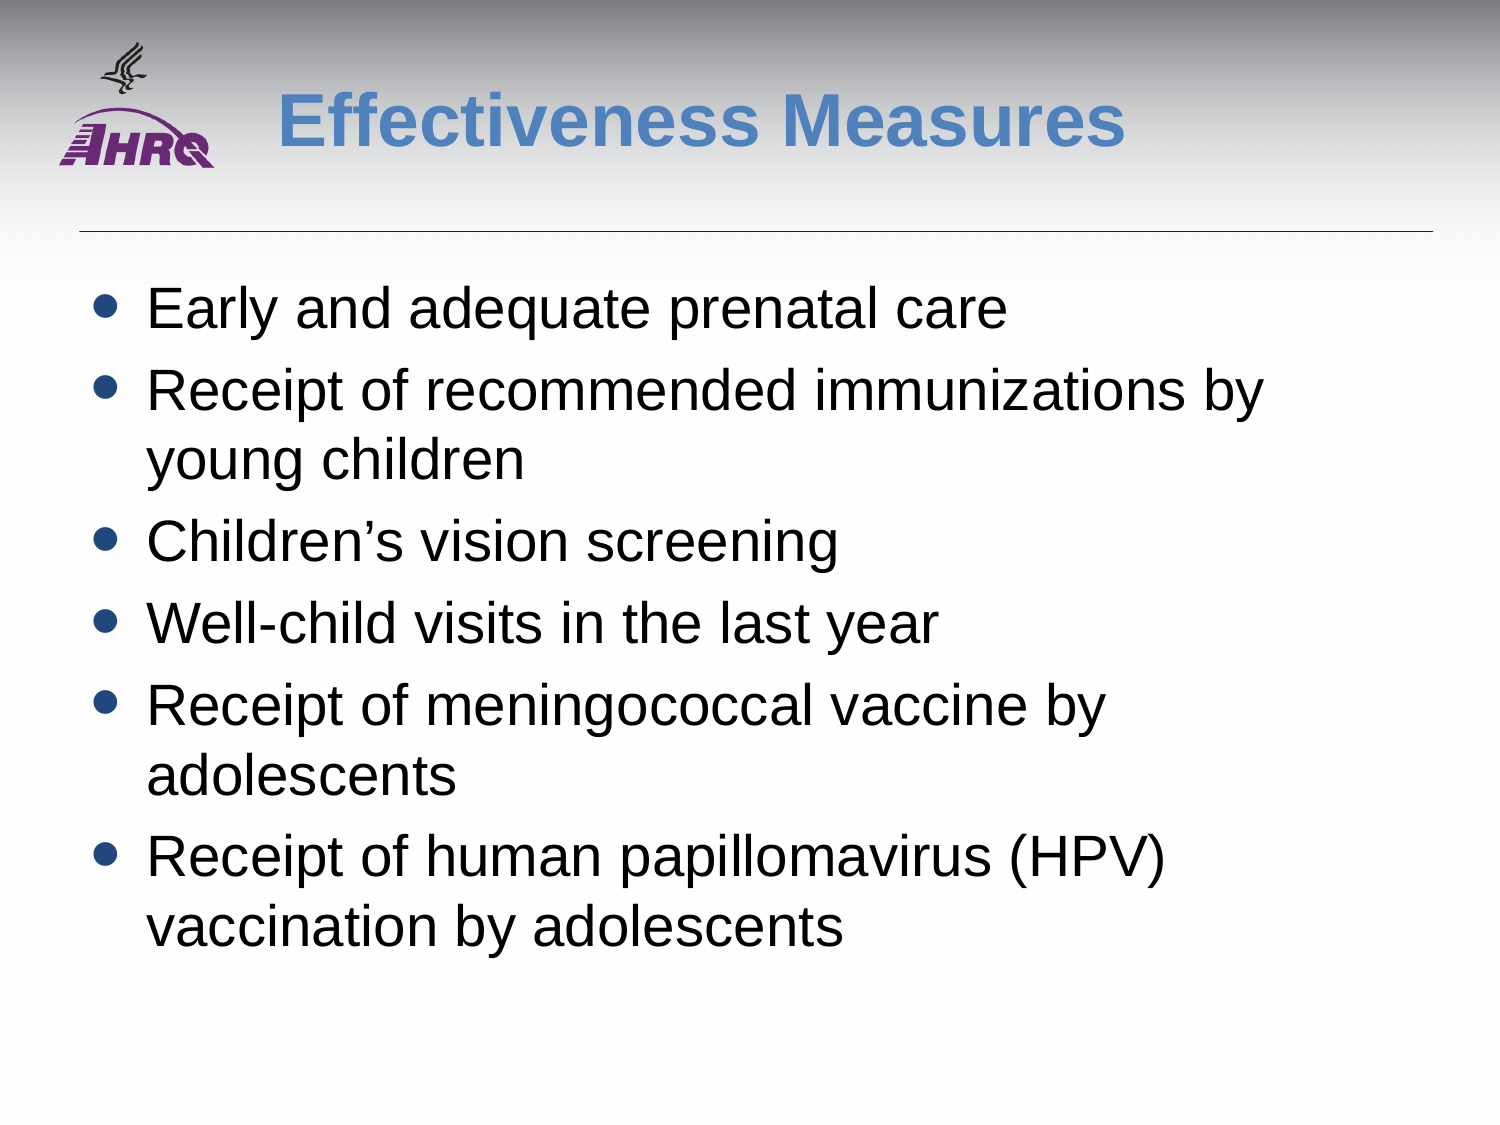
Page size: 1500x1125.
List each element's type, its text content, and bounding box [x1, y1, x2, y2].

picture [0, 0, 1500, 1125]
title Effectiveness Measures [262, 45, 1425, 188]
list Early and adequate prenatal care Receipt of recommended immunizations by young children Children’s vision screening Well-child visits in the last year Receipt of meningococcal vaccine by adolescents Receipt of human papillomavirus (HPV) vaccination by adolescents [75, 262, 1425, 1005]
